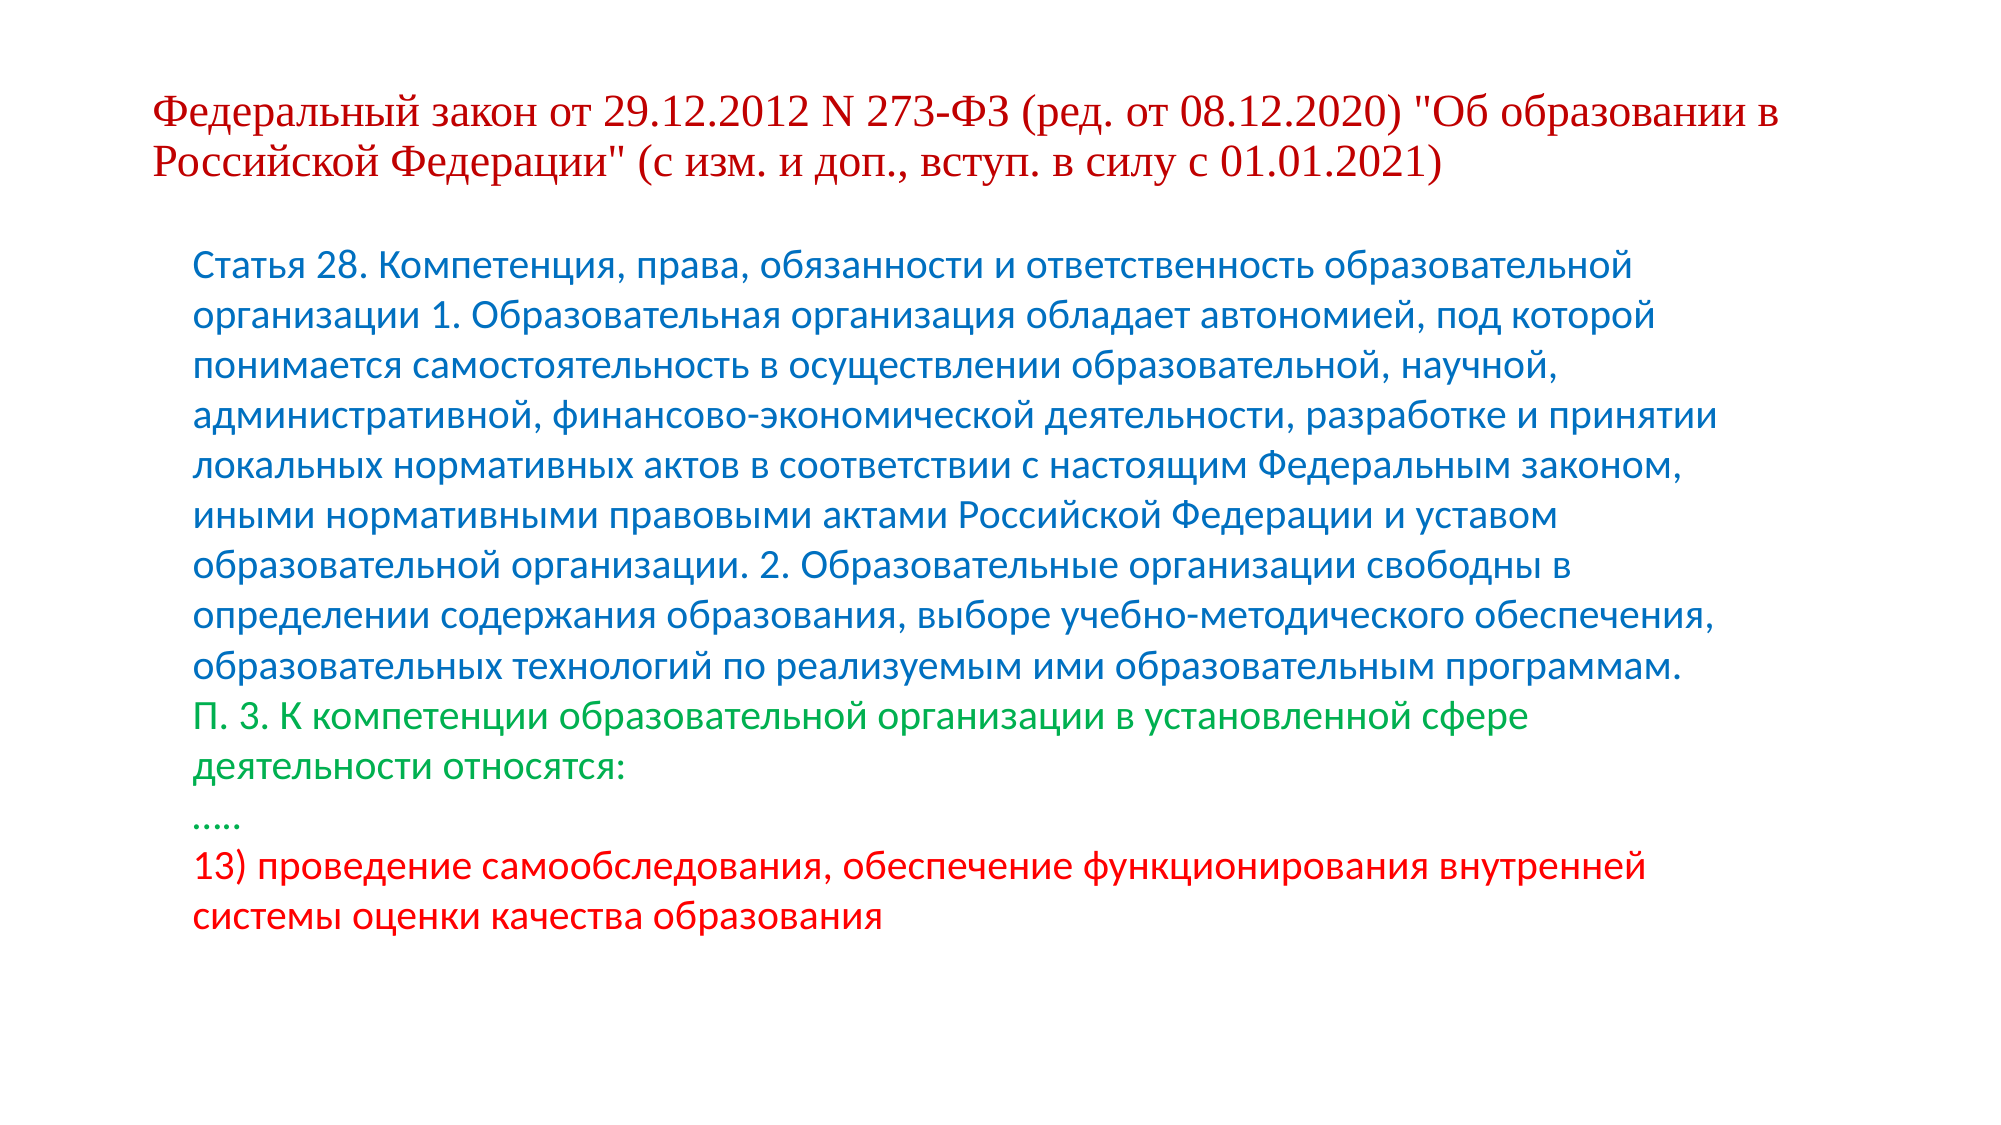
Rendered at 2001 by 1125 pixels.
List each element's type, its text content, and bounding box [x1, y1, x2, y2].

text_box Статья 28. Компетенция, права, обязанности и ответственность образовательной организации 1. Образовательная организация обладает автономией, под которой понимается самостоятельность в осуществлении образовательной, научной, административной, финансово-экономической деятельности, разработке и принятии локальных нормативных актов в соответствии с настоящим Федеральным законом, иными нормативными правовыми актами Российской Федерации и уставом образовательной организации. 2. Образовательные организации свободны в определении содержания образования, выборе учебно-методического обеспечения, образовательных технологий по реализуемым ими образовательным программам. П. 3. К компетенции образовательной организации в установленной сфере деятельности относятся: ….. 13) проведение самообследования, обеспечение функционирования внутренней системы оценки качества образования [177, 229, 1793, 945]
title Федеральный закон от 29.12.2012 N 273-ФЗ (ред. от 08.12.2020) "Об образовании в Российской Федерации" (с изм. и доп., вступ. в силу с 01.01.2021) [137, 59, 1863, 214]
